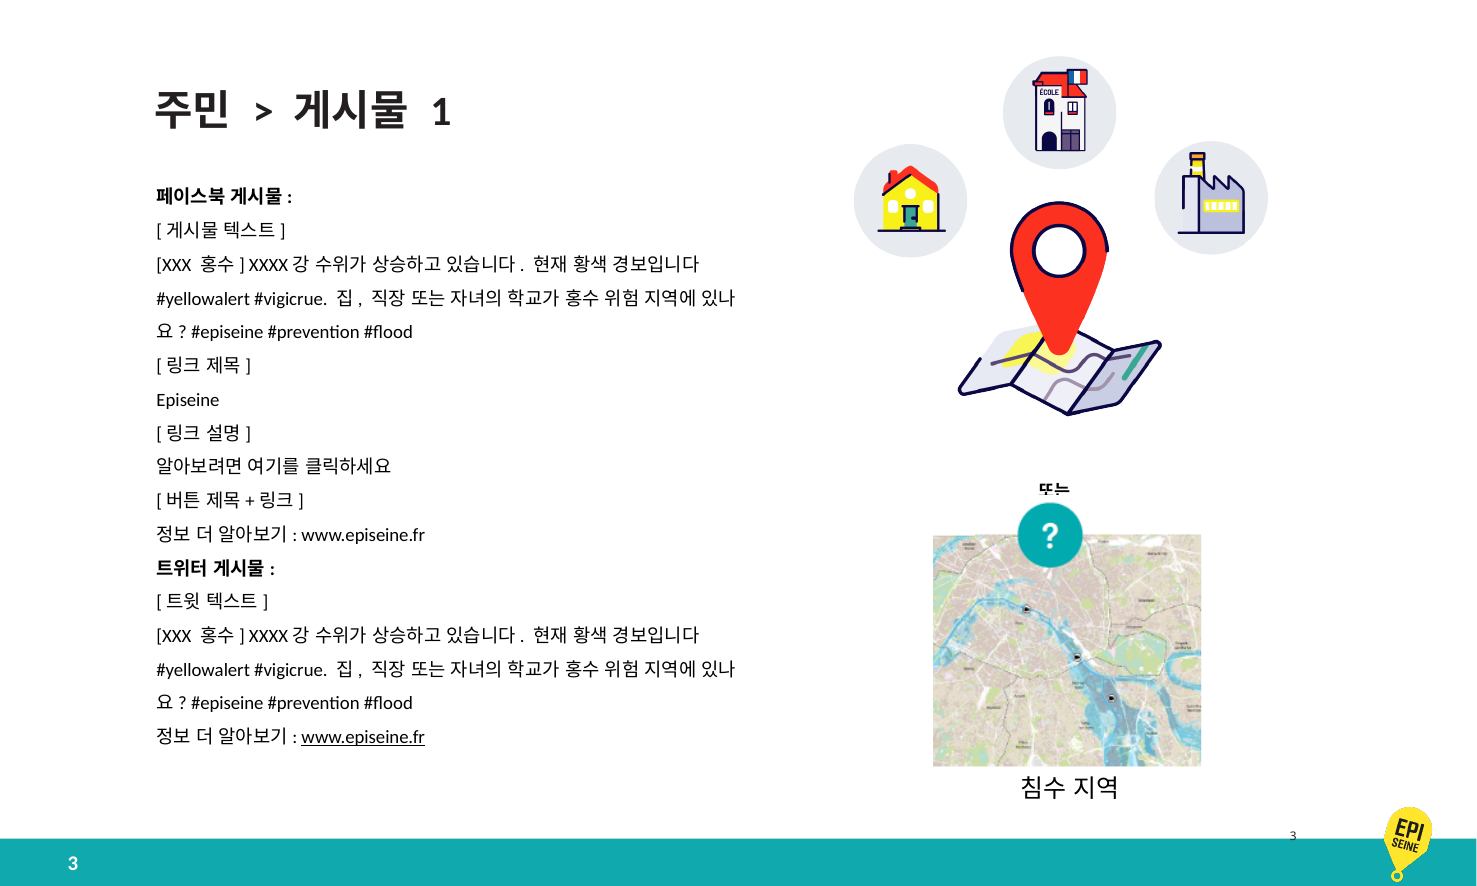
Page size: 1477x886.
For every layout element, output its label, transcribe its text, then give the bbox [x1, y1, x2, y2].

slide_number 3 [1289, 826, 1305, 844]
picture [1381, 805, 1433, 883]
text_box 페이스북 게시물: [게시물 텍스트] [XXX 홍수] XXXX강 수위가 상승하고 있습니다. 현재 황색 경보입니다 #yellowalert #vigicrue. 집, 직장 또는 자녀의 학교가 홍수 위험 지역에 있나요? #episeine #prevention #flood [링크 제목] Episeine [링크 설명] 알아보려면 여기를 클릭하세요 [버튼 제목+링크] 정보 더 알아보기: www.episeine.fr 트위터 게시물: [트윗 텍스트] [XXX 홍수] XXXX강 수위가 상승하고 있습니다. 현재 황색 경보입니다 #yellowalert #vigicrue. 집, 직장 또는 자녀의 학교가 홍수 위험 지역에 있나요? #episeine #prevention #flood 정보 더 알아보기: www.episeine.fr [152, 169, 763, 752]
title 주민 > 게시물 1 [152, 56, 630, 135]
picture [630, 0, 1477, 801]
